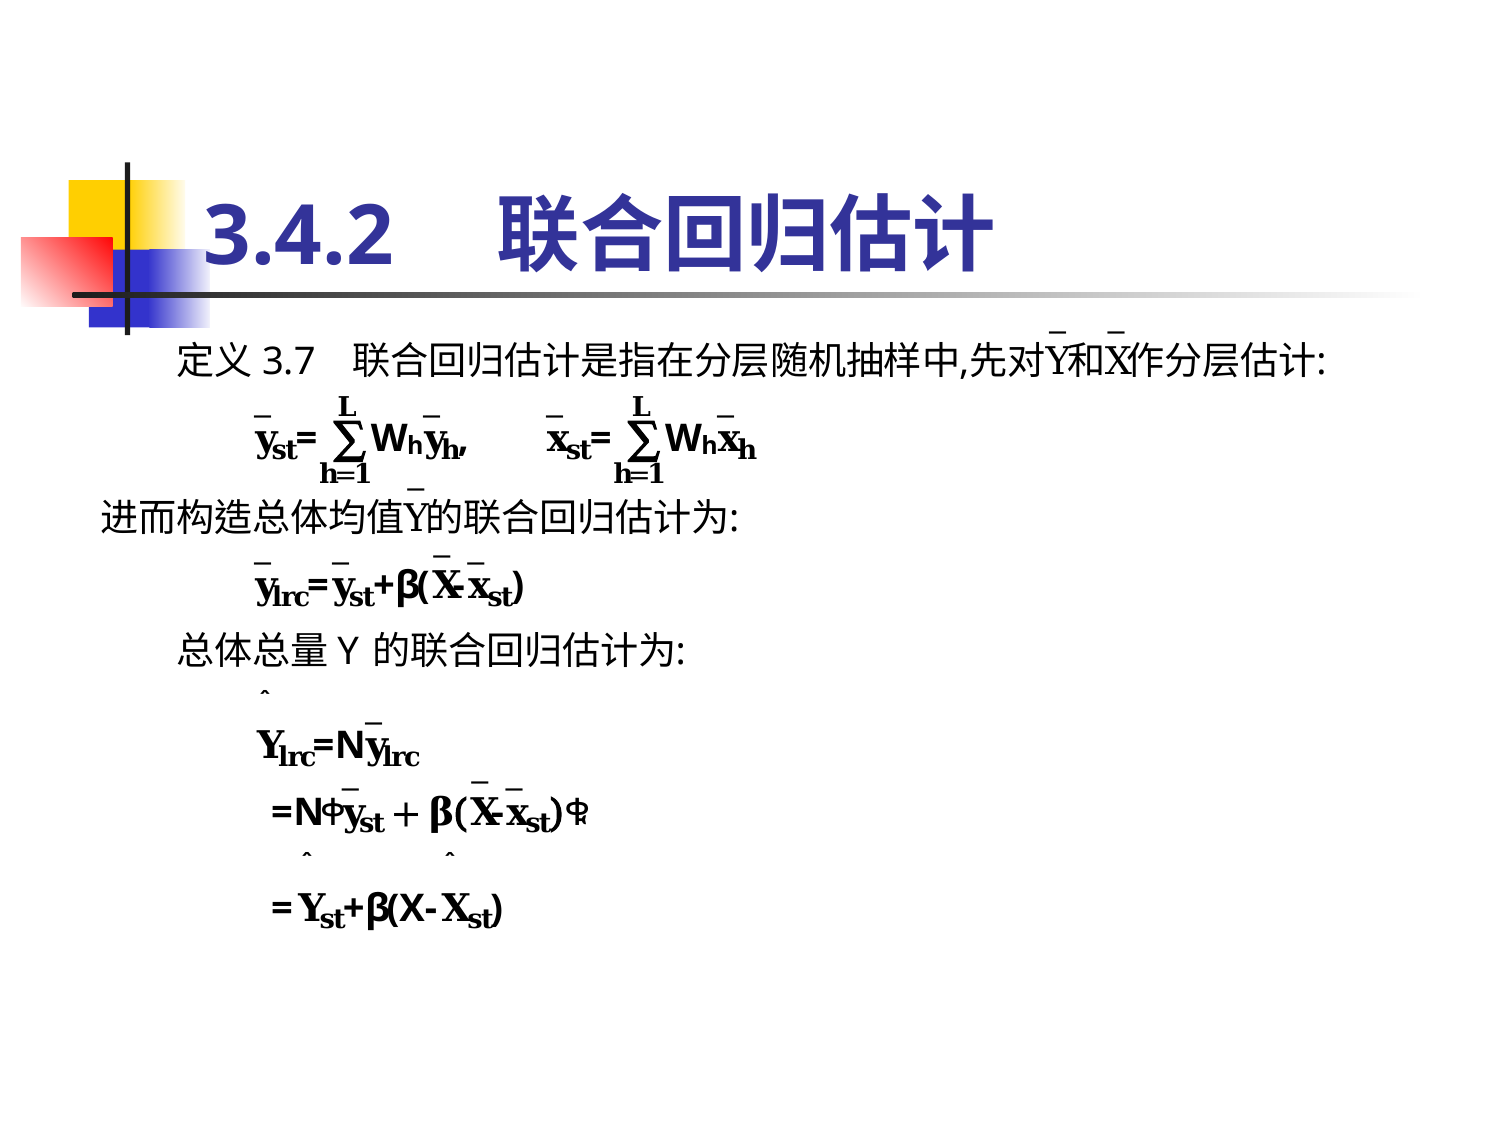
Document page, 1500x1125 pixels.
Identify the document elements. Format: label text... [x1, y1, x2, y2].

title 3.4.2 联合回归估计 [188, 101, 1468, 289]
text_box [100, 326, 1346, 1062]
